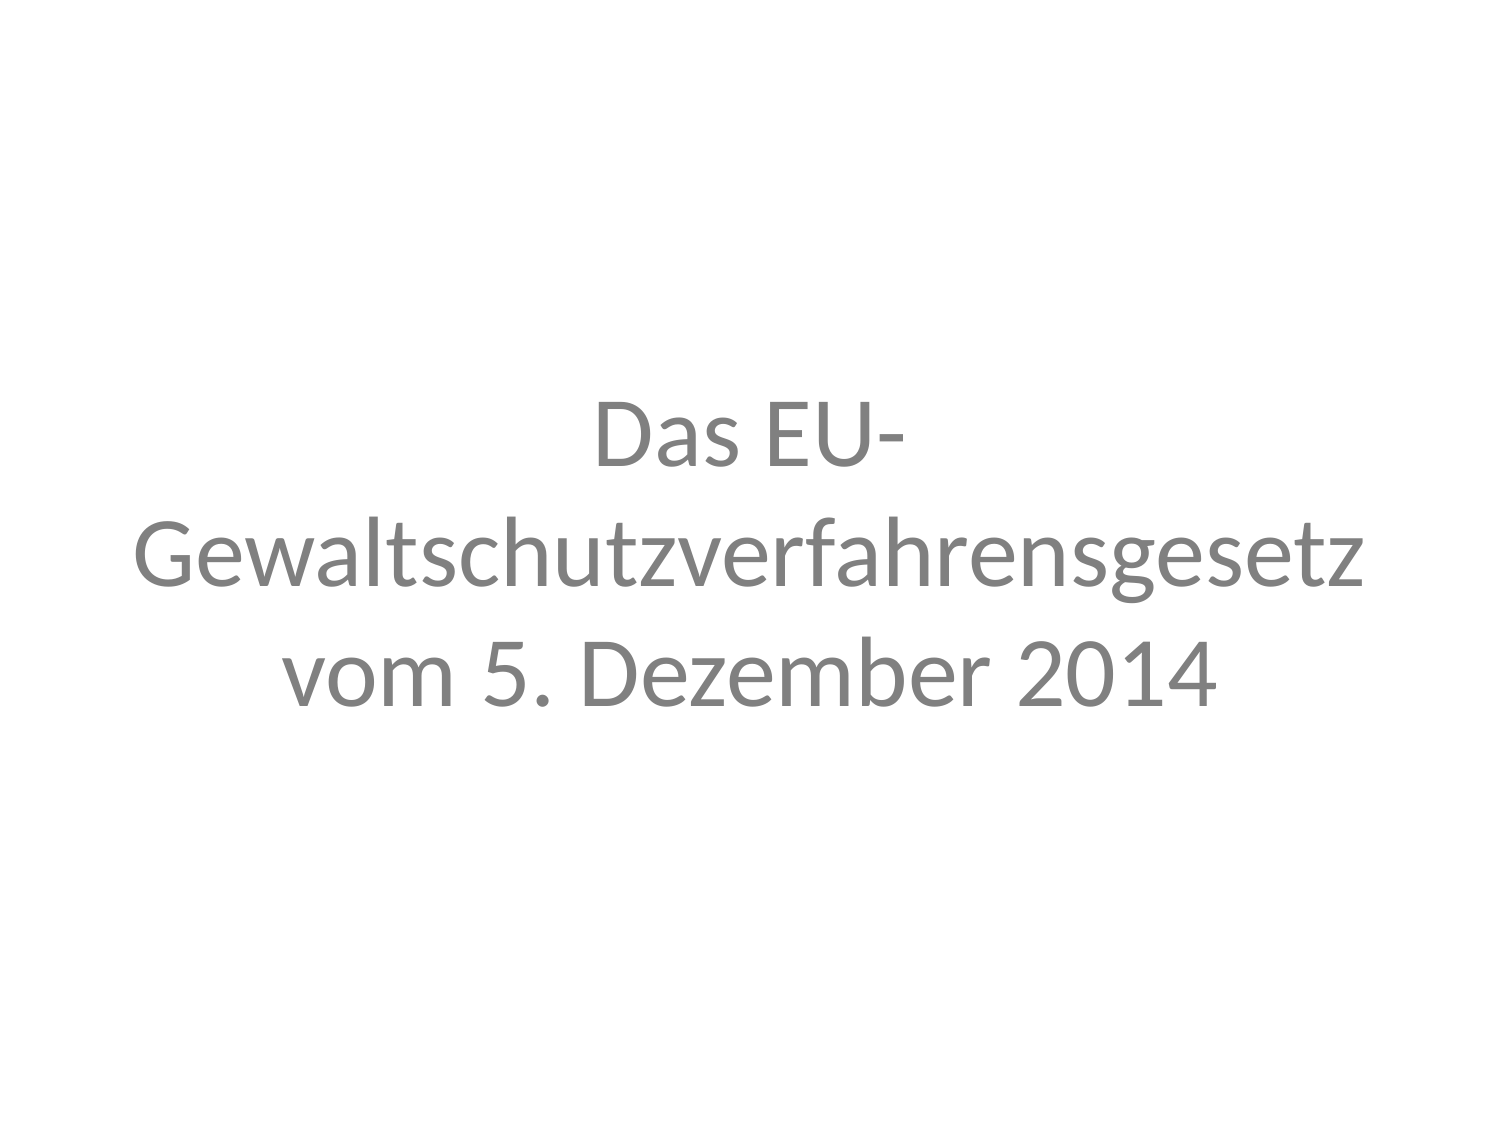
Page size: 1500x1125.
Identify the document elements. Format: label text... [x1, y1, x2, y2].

title Das EU-Gewaltschutzverfahrensgesetz vom 5. Dezember 2014 [112, 349, 1388, 744]
